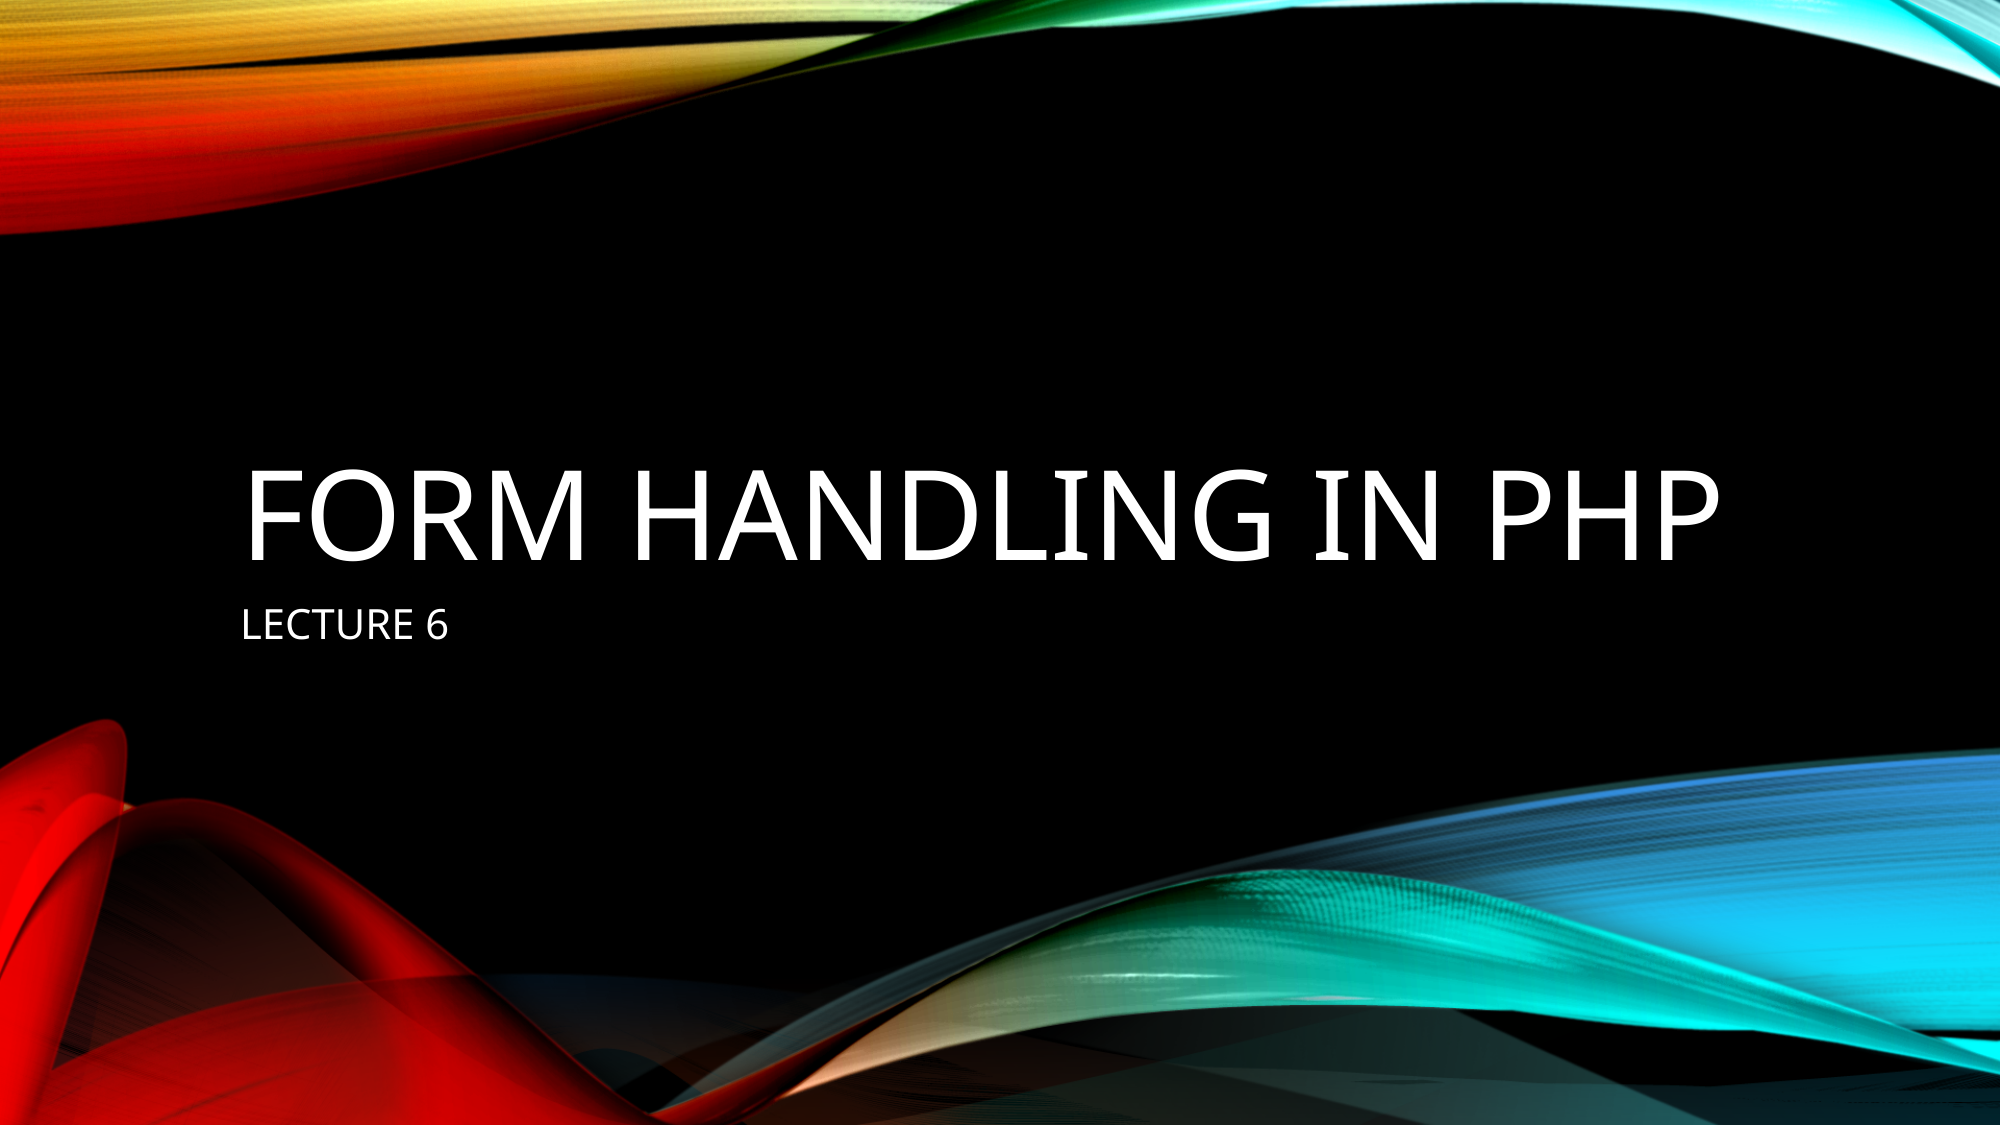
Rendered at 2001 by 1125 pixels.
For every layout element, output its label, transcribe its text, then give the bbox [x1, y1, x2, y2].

picture [0, 0, 2000, 237]
picture [0, 717, 2000, 1125]
subtitle LECTURE 6 [225, 595, 1775, 709]
title FORM HANDLING IN PHP [225, 295, 1775, 595]
